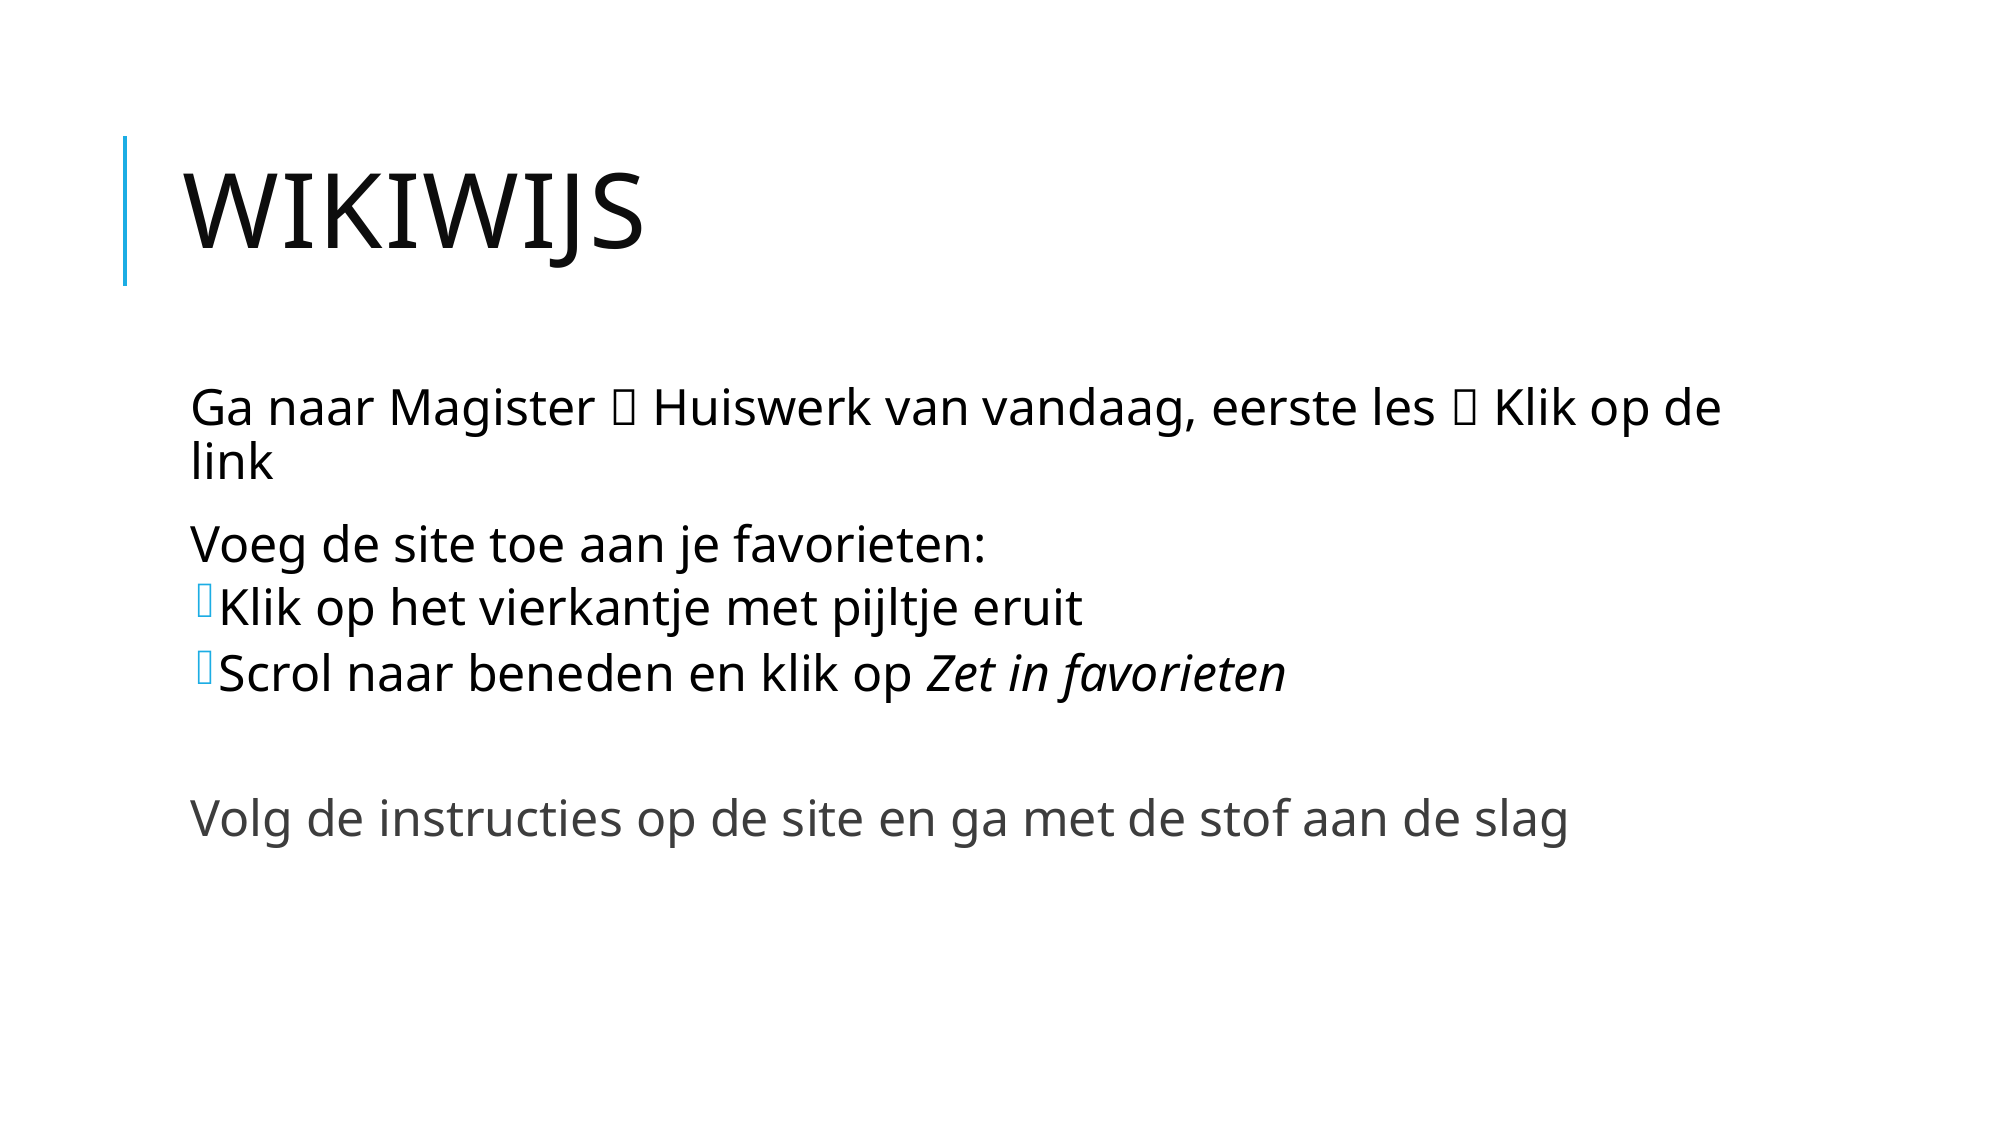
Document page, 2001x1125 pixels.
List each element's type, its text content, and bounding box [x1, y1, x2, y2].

list Ga naar Magister  Huiswerk van vandaag, eerste les  Klik op de link Voeg de site toe aan je favorieten: Klik op het vierkantje met pijltje eruit Scrol naar beneden en klik op Zet in favorieten Volg de instructies op de site en ga met de stof aan de slag [168, 375, 1763, 1035]
title Wikiwijs [168, 96, 1763, 342]
